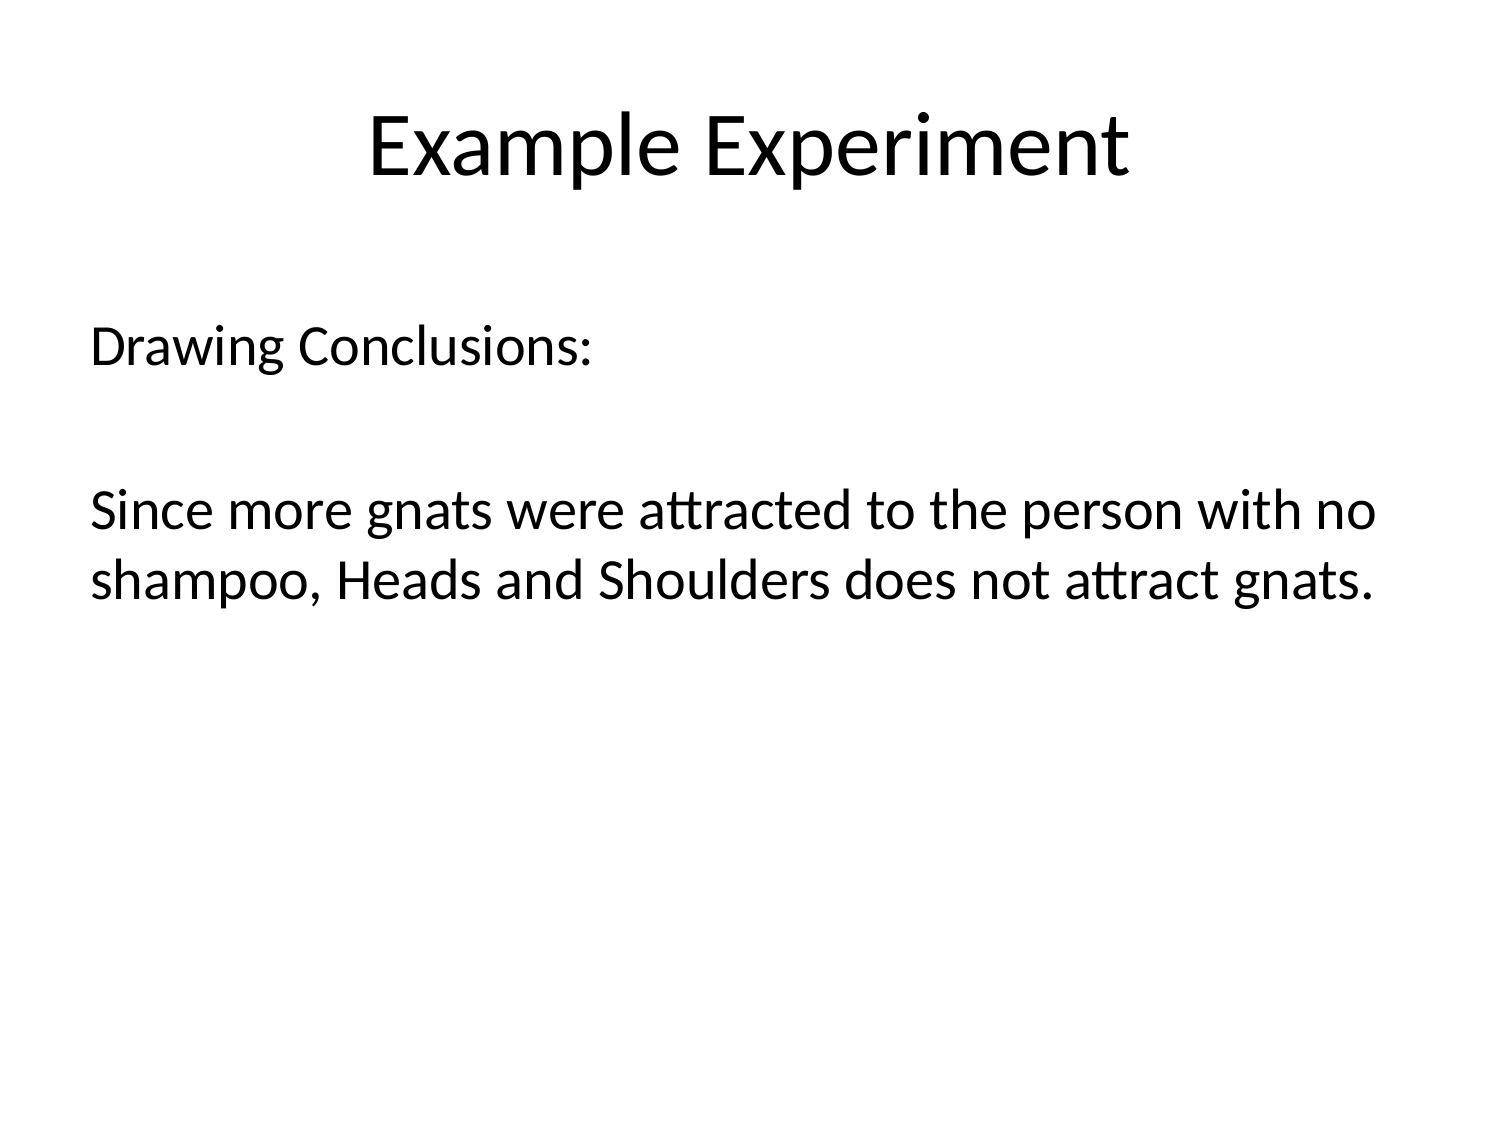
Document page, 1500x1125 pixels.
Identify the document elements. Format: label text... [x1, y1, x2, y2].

list Drawing Conclusions: Since more gnats were attracted to the person with no shampoo, Heads and Shoulders does not attract gnats. [75, 299, 1413, 888]
title Example Experiment [75, 45, 1425, 233]
